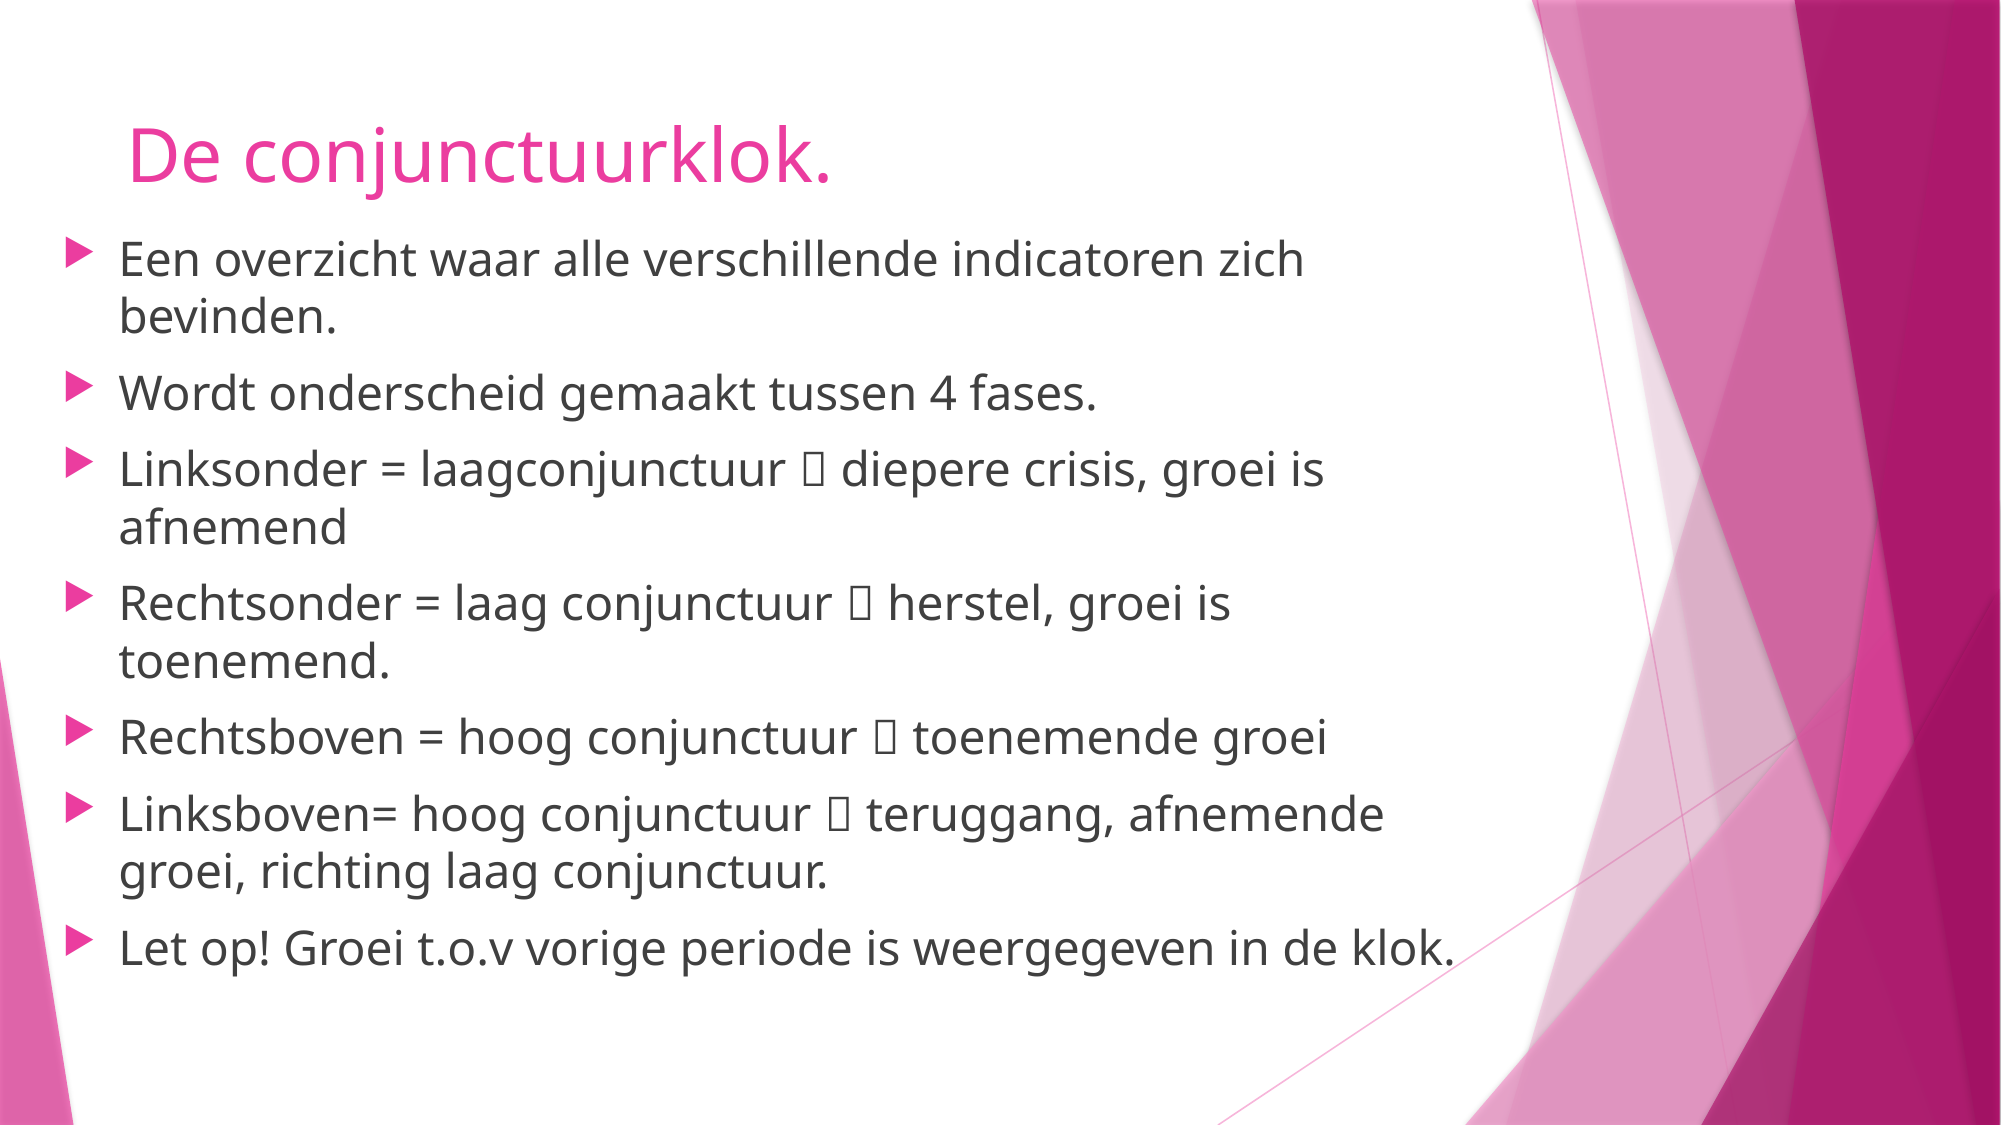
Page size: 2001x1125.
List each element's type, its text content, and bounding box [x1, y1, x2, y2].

list Een overzicht waar alle verschillende indicatoren zich bevinden. Wordt onderscheid gemaakt tussen 4 fases. Linksonder = laagconjunctuur  diepere crisis, groei is afnemend Rechtsonder = laag conjunctuur  herstel, groei is toenemend. Rechtsboven = hoog conjunctuur  toenemende groei Linksboven= hoog conjunctuur  teruggang, afnemende groei, richting laag conjunctuur. Let op! Groei t.o.v vorige periode is weergegeven in de klok. [47, 221, 1522, 991]
title De conjunctuurklok. [111, 99, 1522, 221]
